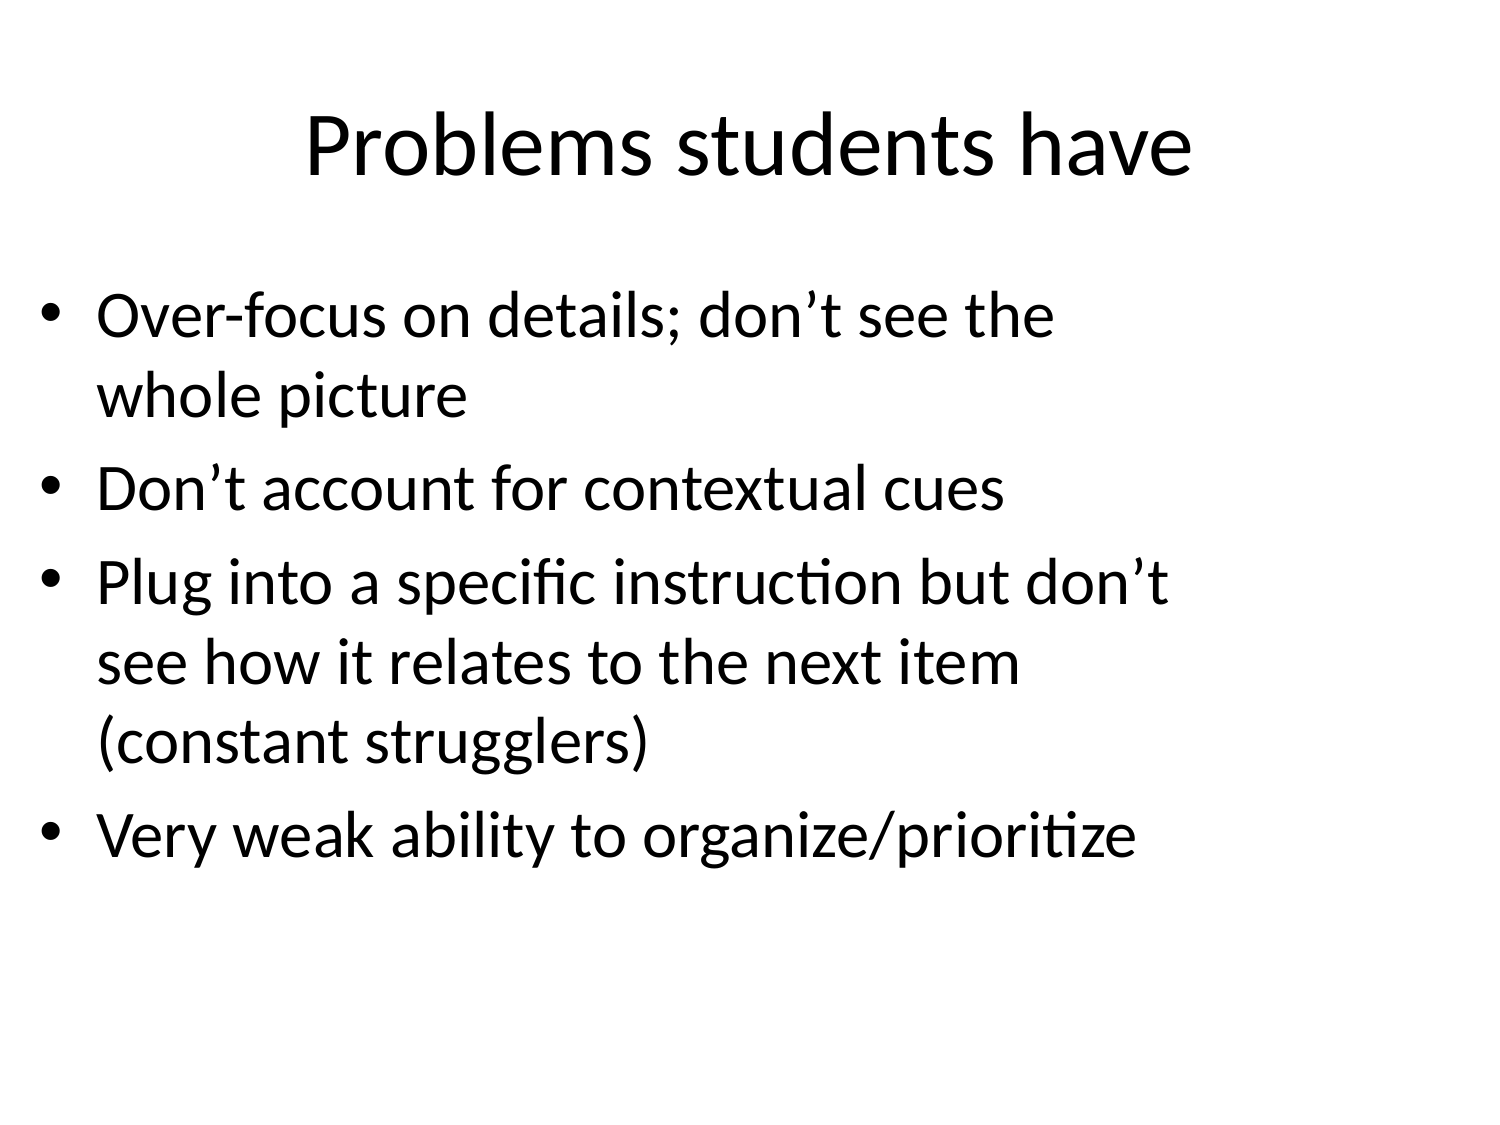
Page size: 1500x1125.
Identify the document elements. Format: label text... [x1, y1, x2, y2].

list Over-focus on details; don’t see the whole picture Don’t account for contextual cues Plug into a specific instruction but don’t see how it relates to the next item (constant strugglers) Very weak ability to organize/prioritize [24, 200, 1237, 938]
title Problems students have [75, 45, 1425, 233]
